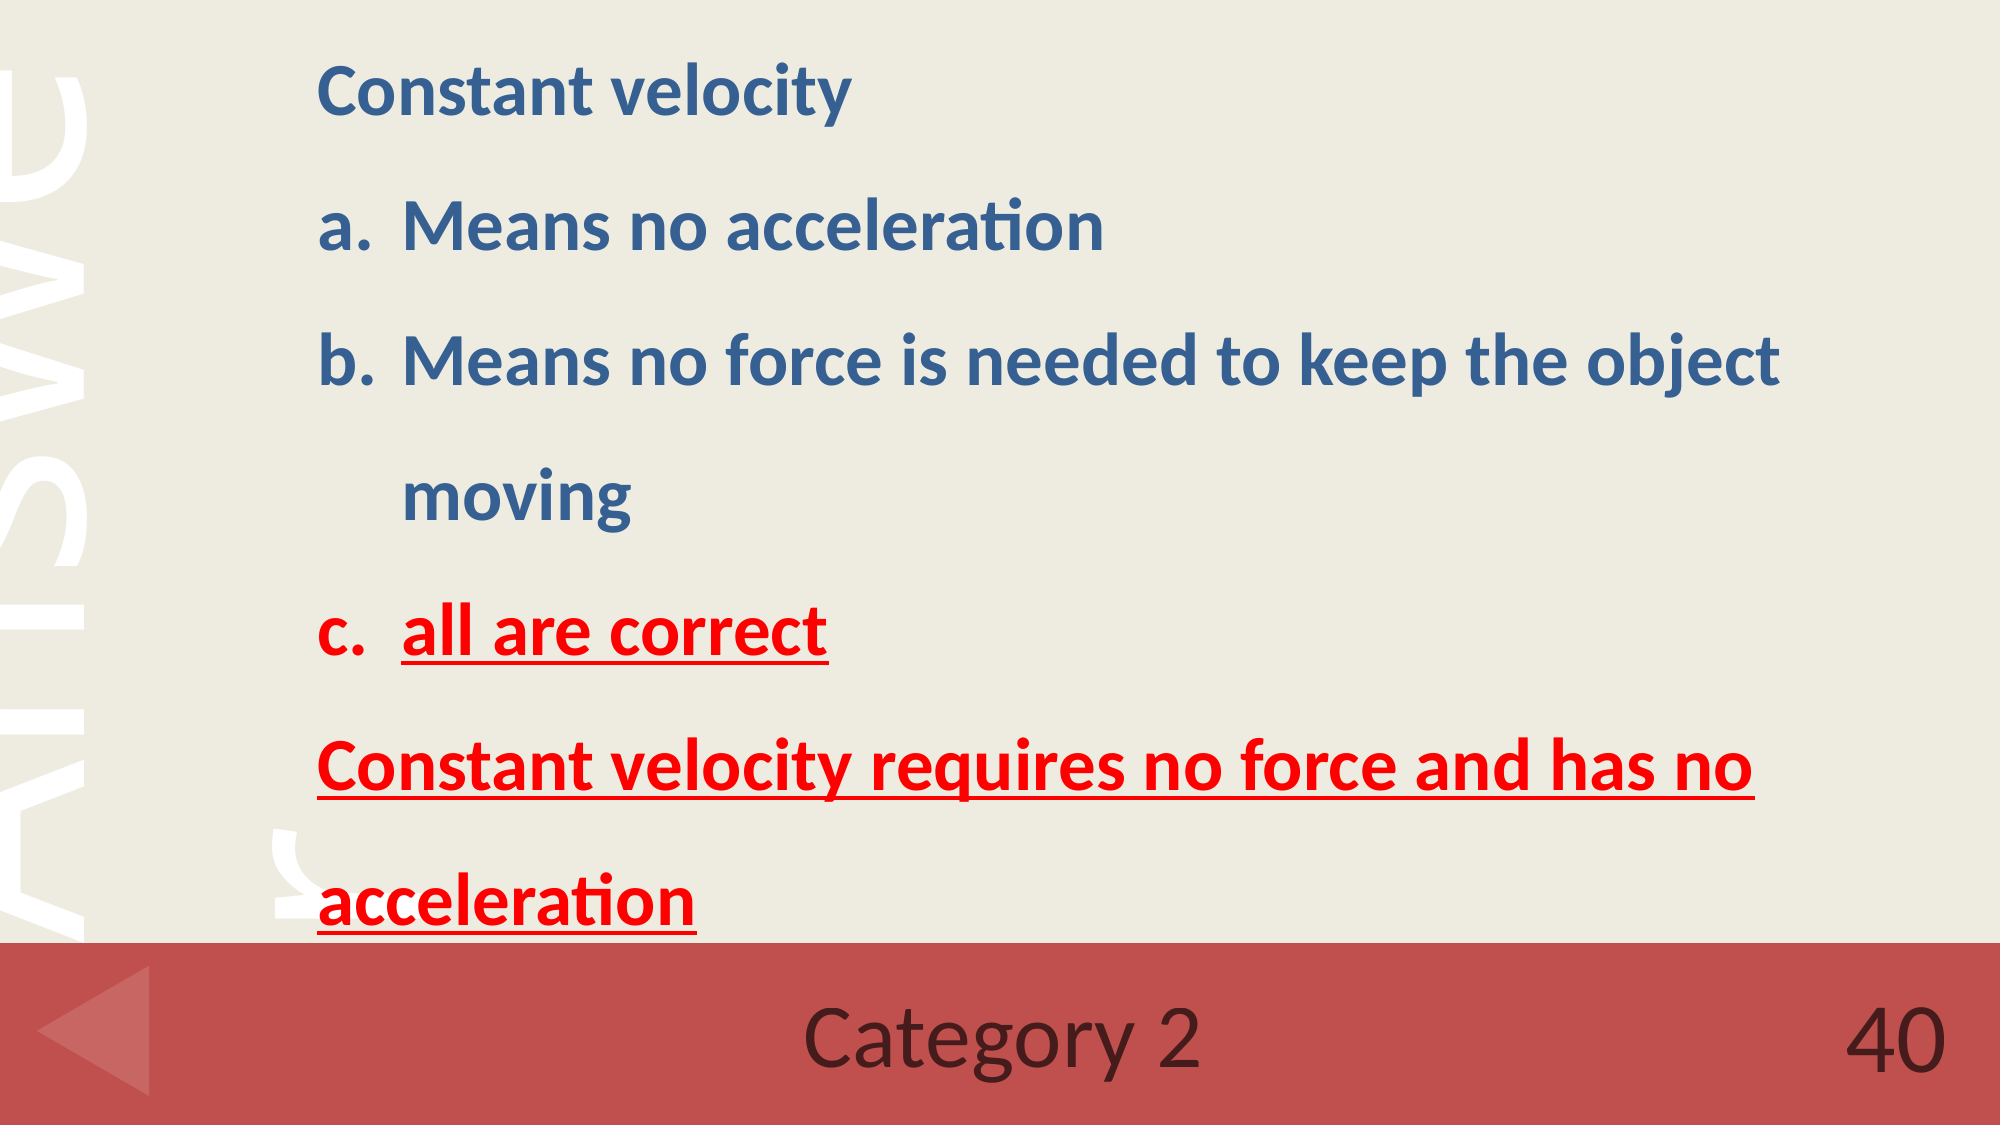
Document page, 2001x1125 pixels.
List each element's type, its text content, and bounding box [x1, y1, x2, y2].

title Category 2 [103, 937, 1904, 1125]
list Constant velocity Means no acceleration Means no force is needed to keep the object moving all are correct Constant velocity requires no force and has no acceleration [302, 63, 1862, 874]
list 40 [1904, 967, 1963, 1097]
